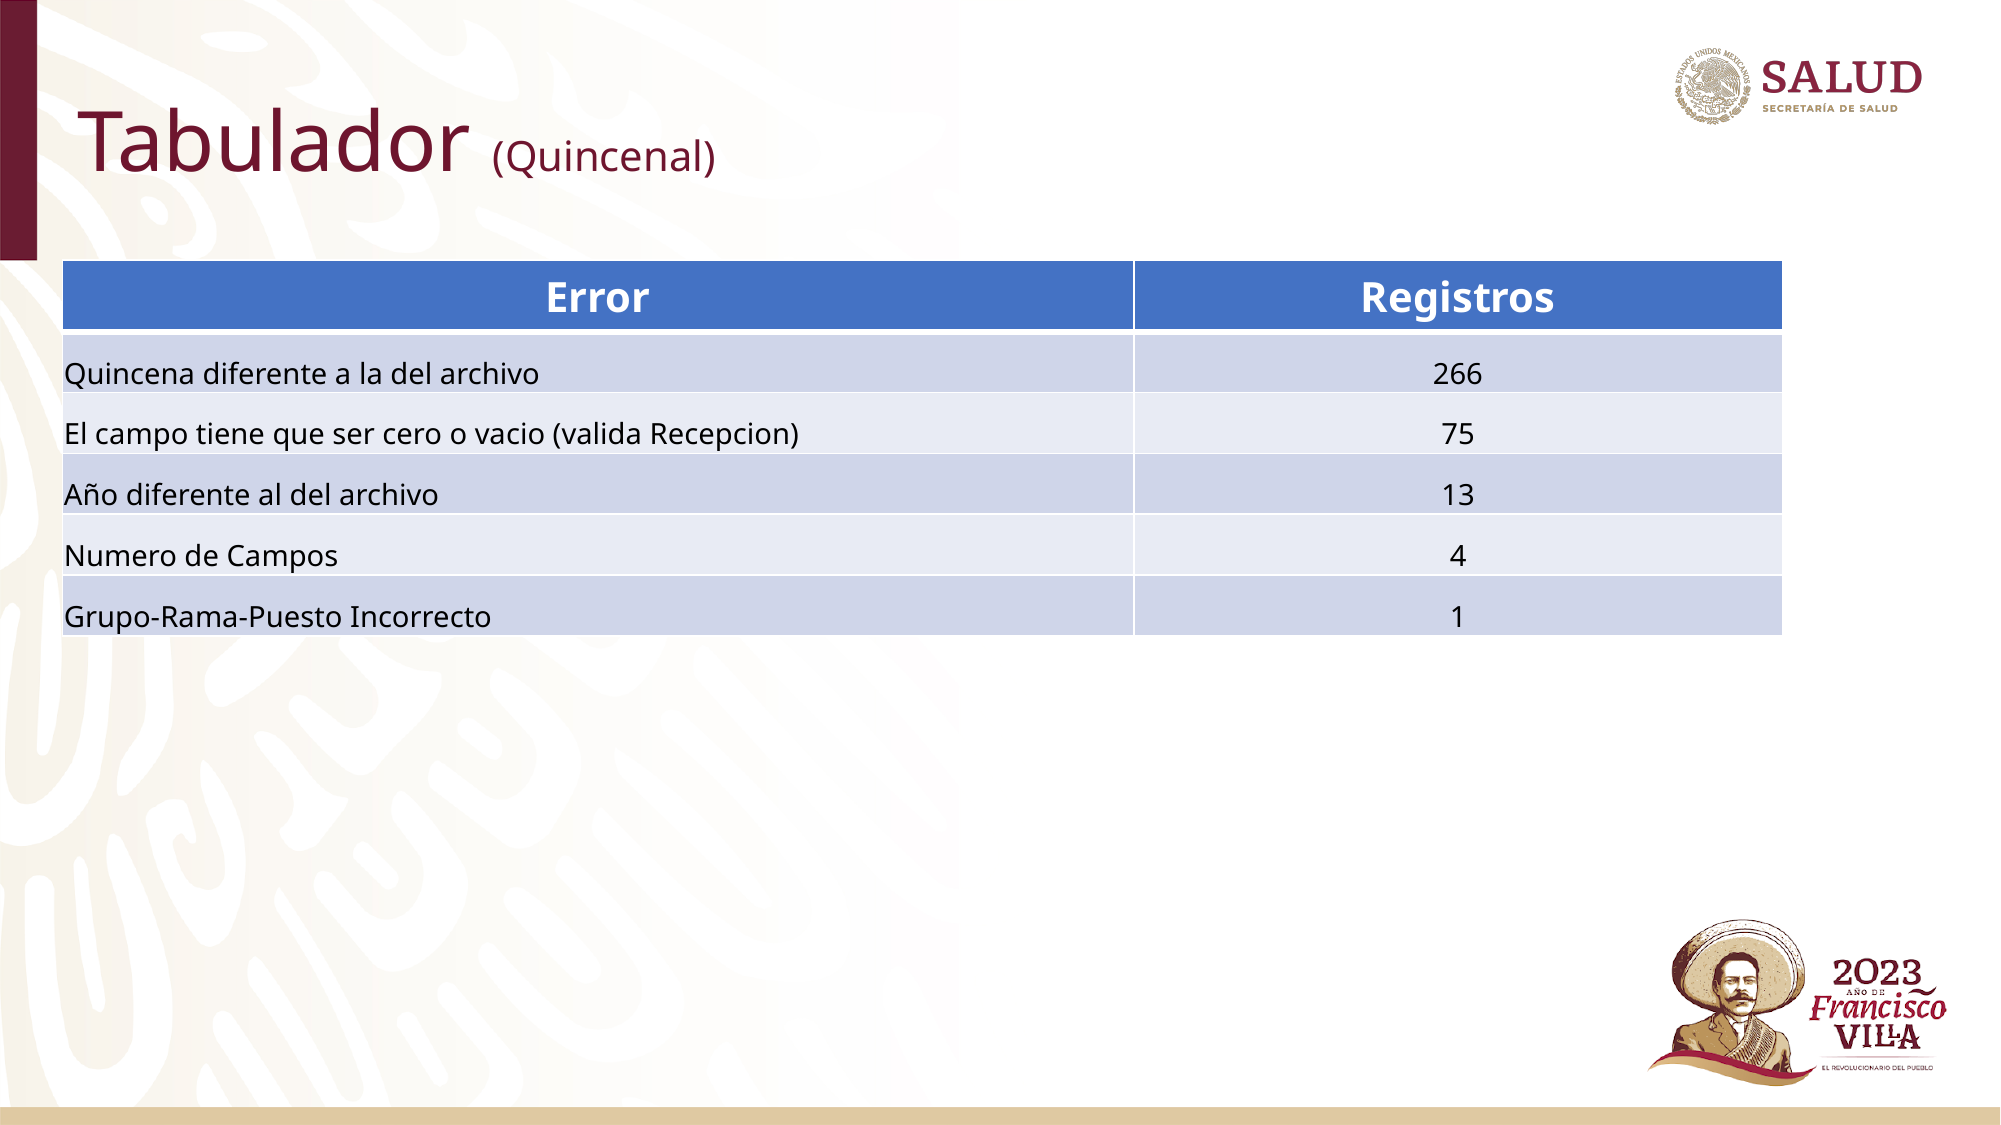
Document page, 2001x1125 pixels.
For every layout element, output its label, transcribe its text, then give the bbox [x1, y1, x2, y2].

table_cell Año diferente al del archivo [63, 454, 1133, 513]
table_cell El campo tiene que ser cero o vacio (valida Recepcion) [63, 393, 1133, 453]
table_cell 4 [1135, 515, 1782, 574]
table_cell Grupo-Rama-Puesto Incorrecto [63, 576, 1133, 635]
table_cell 13 [1135, 454, 1782, 513]
table_header Registros [1135, 261, 1782, 329]
table_header Error [63, 261, 1133, 329]
table_cell Numero de Campos [63, 515, 1133, 574]
title Tabulador (Quincenal) [62, 92, 1937, 196]
table_cell Quincena diferente a la del archivo [63, 335, 1133, 392]
table_cell 266 [1135, 335, 1782, 392]
table_cell 1 [1135, 576, 1782, 635]
table_cell 75 [1135, 393, 1782, 453]
picture [0, 0, 2001, 1125]
